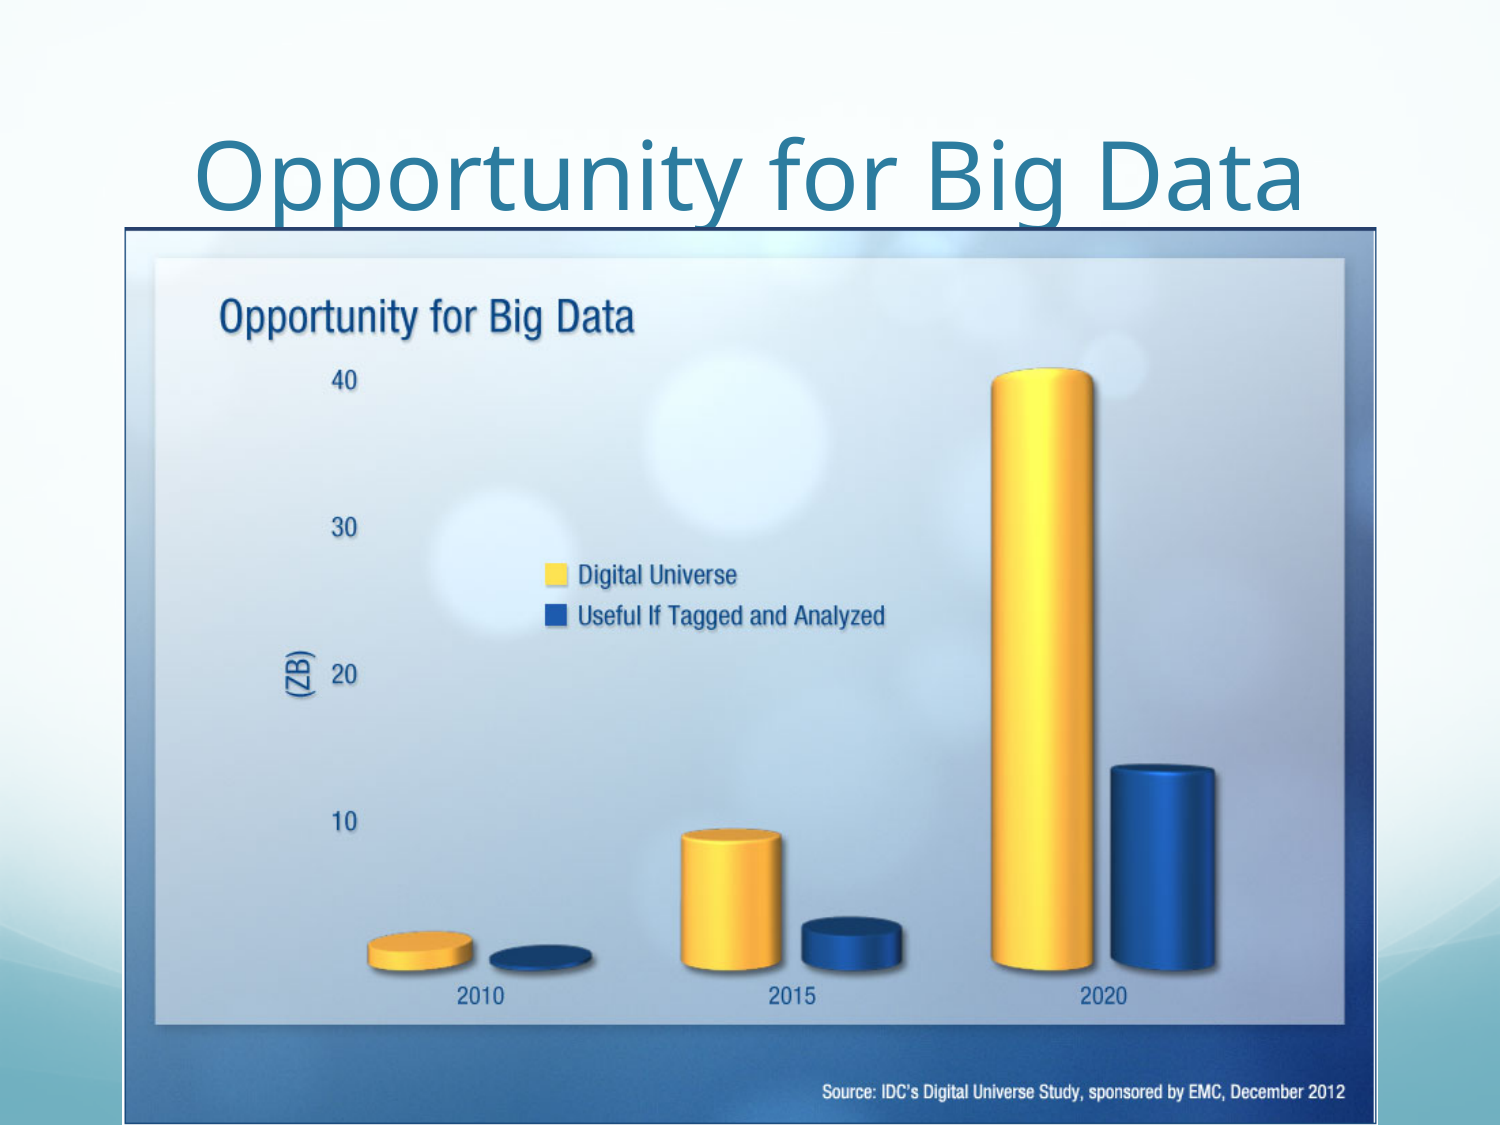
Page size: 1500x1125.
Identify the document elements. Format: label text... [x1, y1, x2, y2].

picture [122, 227, 1378, 1125]
title Opportunity for Big Data [90, 17, 1410, 237]
